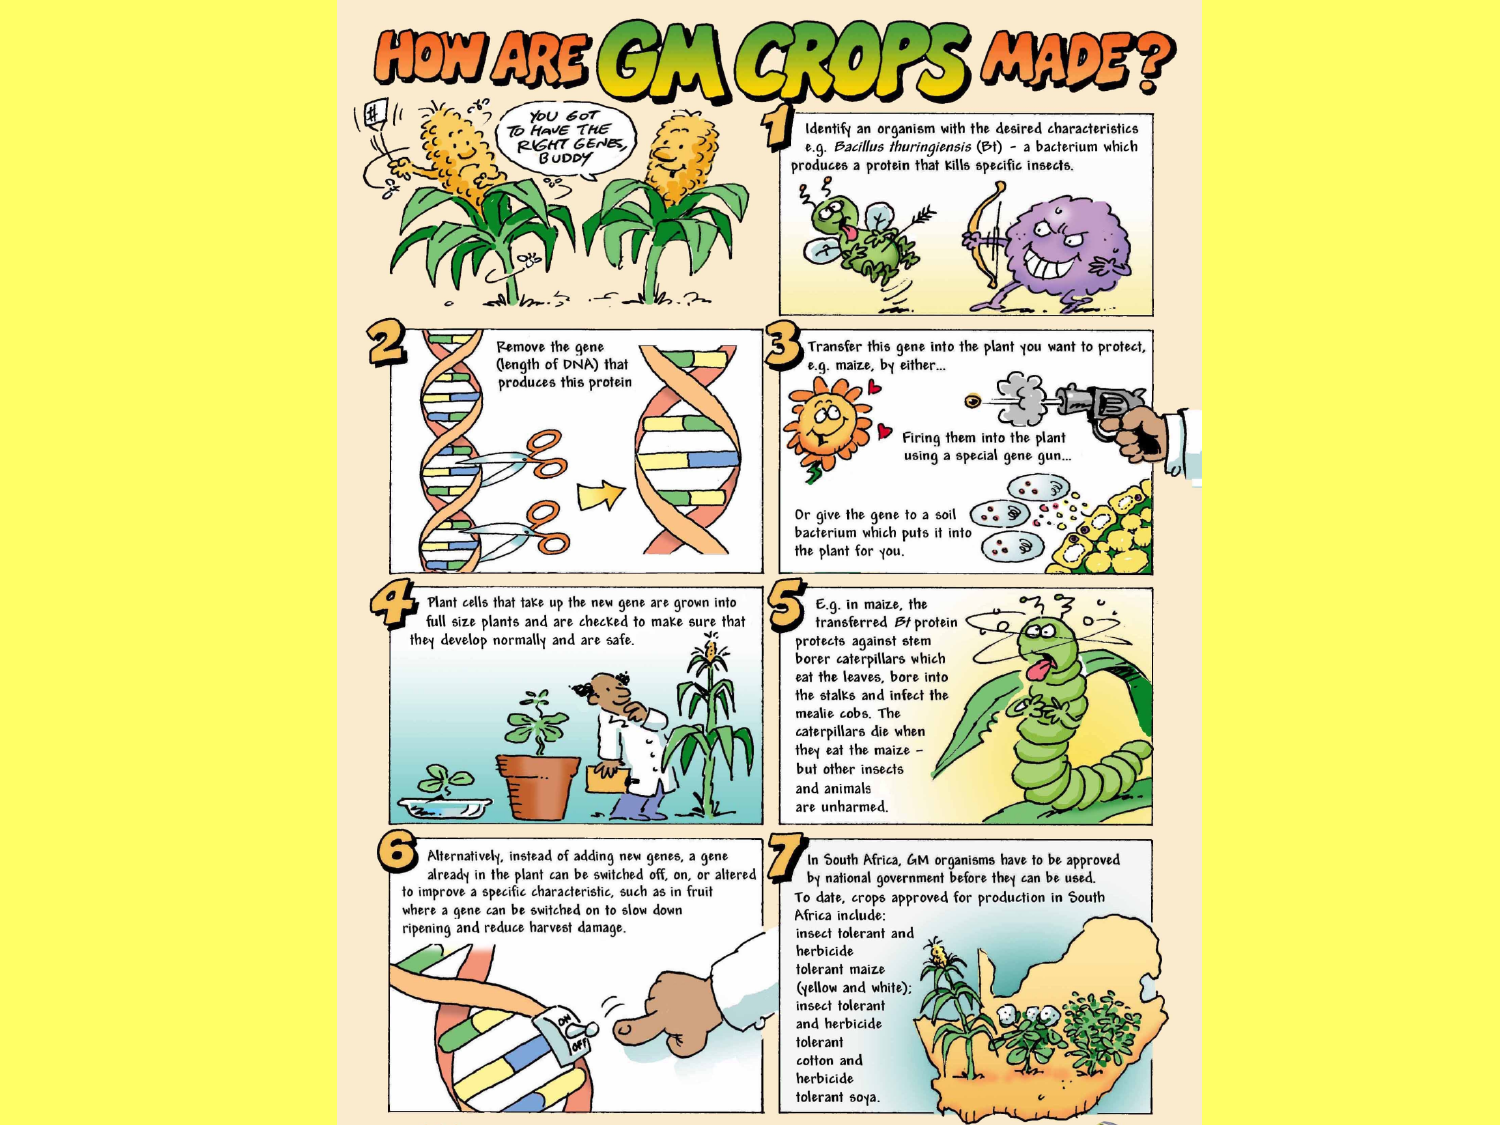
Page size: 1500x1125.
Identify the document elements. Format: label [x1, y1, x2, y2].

list [337, 0, 1202, 1125]
